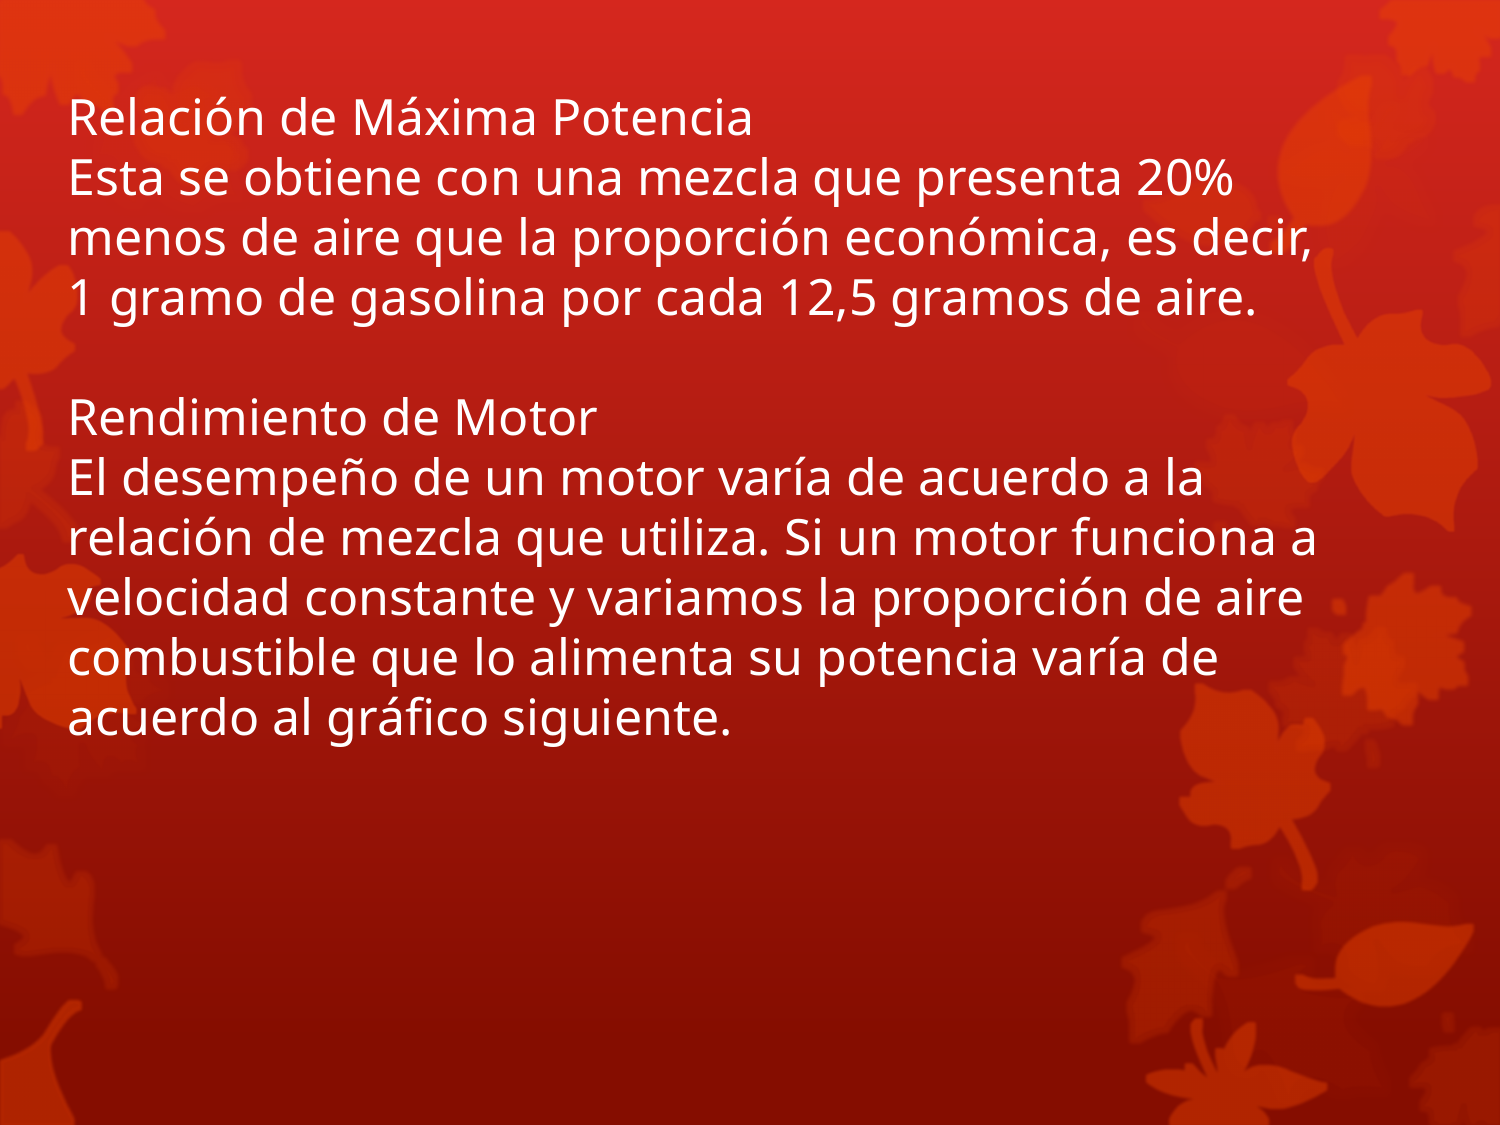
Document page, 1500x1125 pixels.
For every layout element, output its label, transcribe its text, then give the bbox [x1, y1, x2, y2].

text_box Relación de Máxima Potencia Esta se obtiene con una mezcla que presenta 20% menos de aire que la proporción económica, es decir, 1 gramo de gasolina por cada 12,5 gramos de aire. Rendimiento de Motor El desempeño de un motor varía de acuerdo a la relación de mezcla que utiliza. Si un motor funciona a velocidad constante y variamos la proporción de aire combustible que lo alimenta su potencia varía de acuerdo al gráfico siguiente. [53, 78, 1353, 753]
